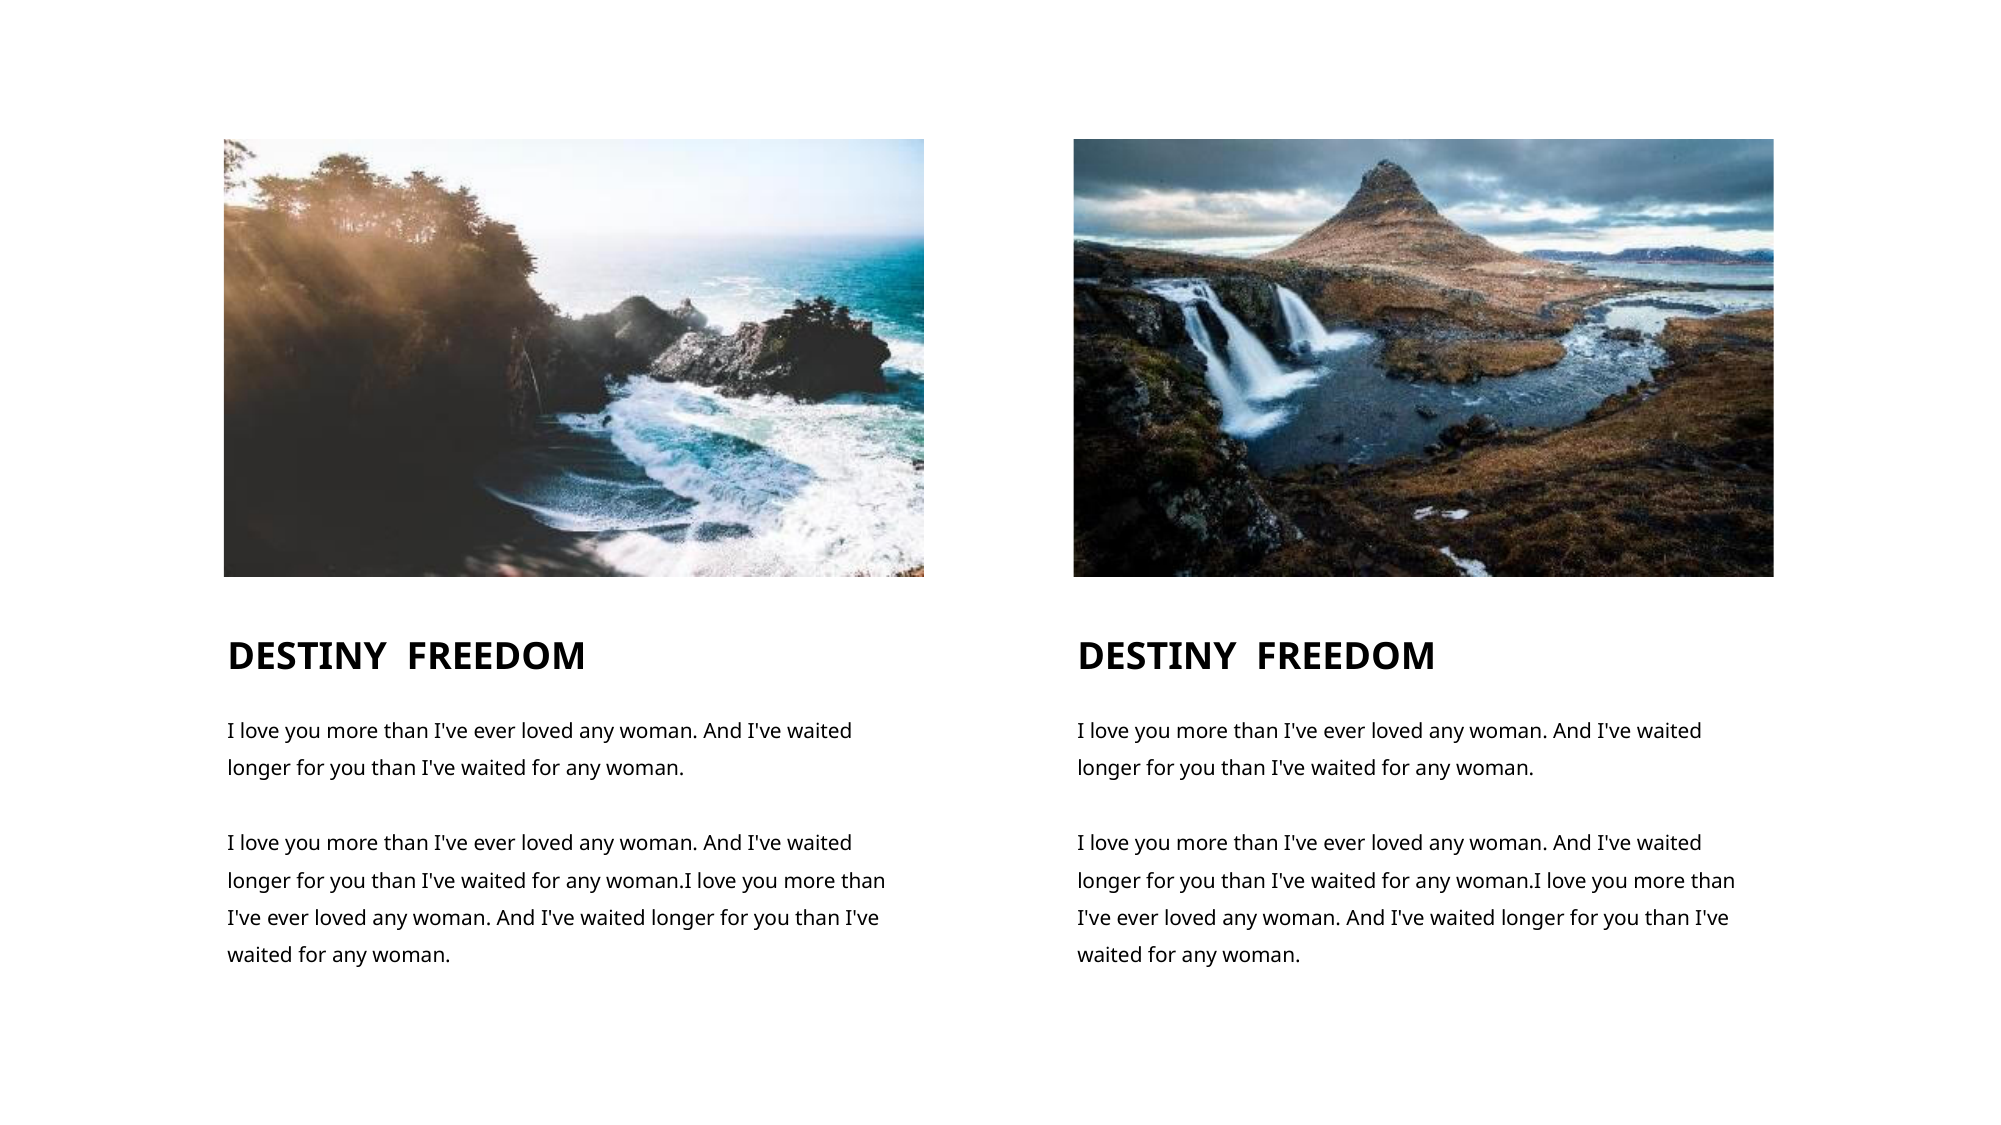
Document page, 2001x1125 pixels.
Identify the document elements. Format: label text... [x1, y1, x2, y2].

text_box I love you more than I've ever loved any woman. And I've waited longer for you than I've waited for any woman. I love you more than I've ever loved any woman. And I've waited longer for you than I've waited for any woman.I love you more than I've ever loved any woman. And I've waited longer for you than I've waited for any woman. [212, 697, 924, 975]
text_box I love you more than I've ever loved any woman. And I've waited longer for you than I've waited for any woman. I love you more than I've ever loved any woman. And I've waited longer for you than I've waited for any woman.I love you more than I've ever loved any woman. And I've waited longer for you than I've waited for any woman. [1062, 697, 1774, 975]
text_box [1073, 138, 1775, 578]
text_box DESTINY FREEDOM [212, 616, 616, 685]
text_box [223, 138, 925, 578]
text_box DESTINY FREEDOM [1062, 616, 1466, 685]
